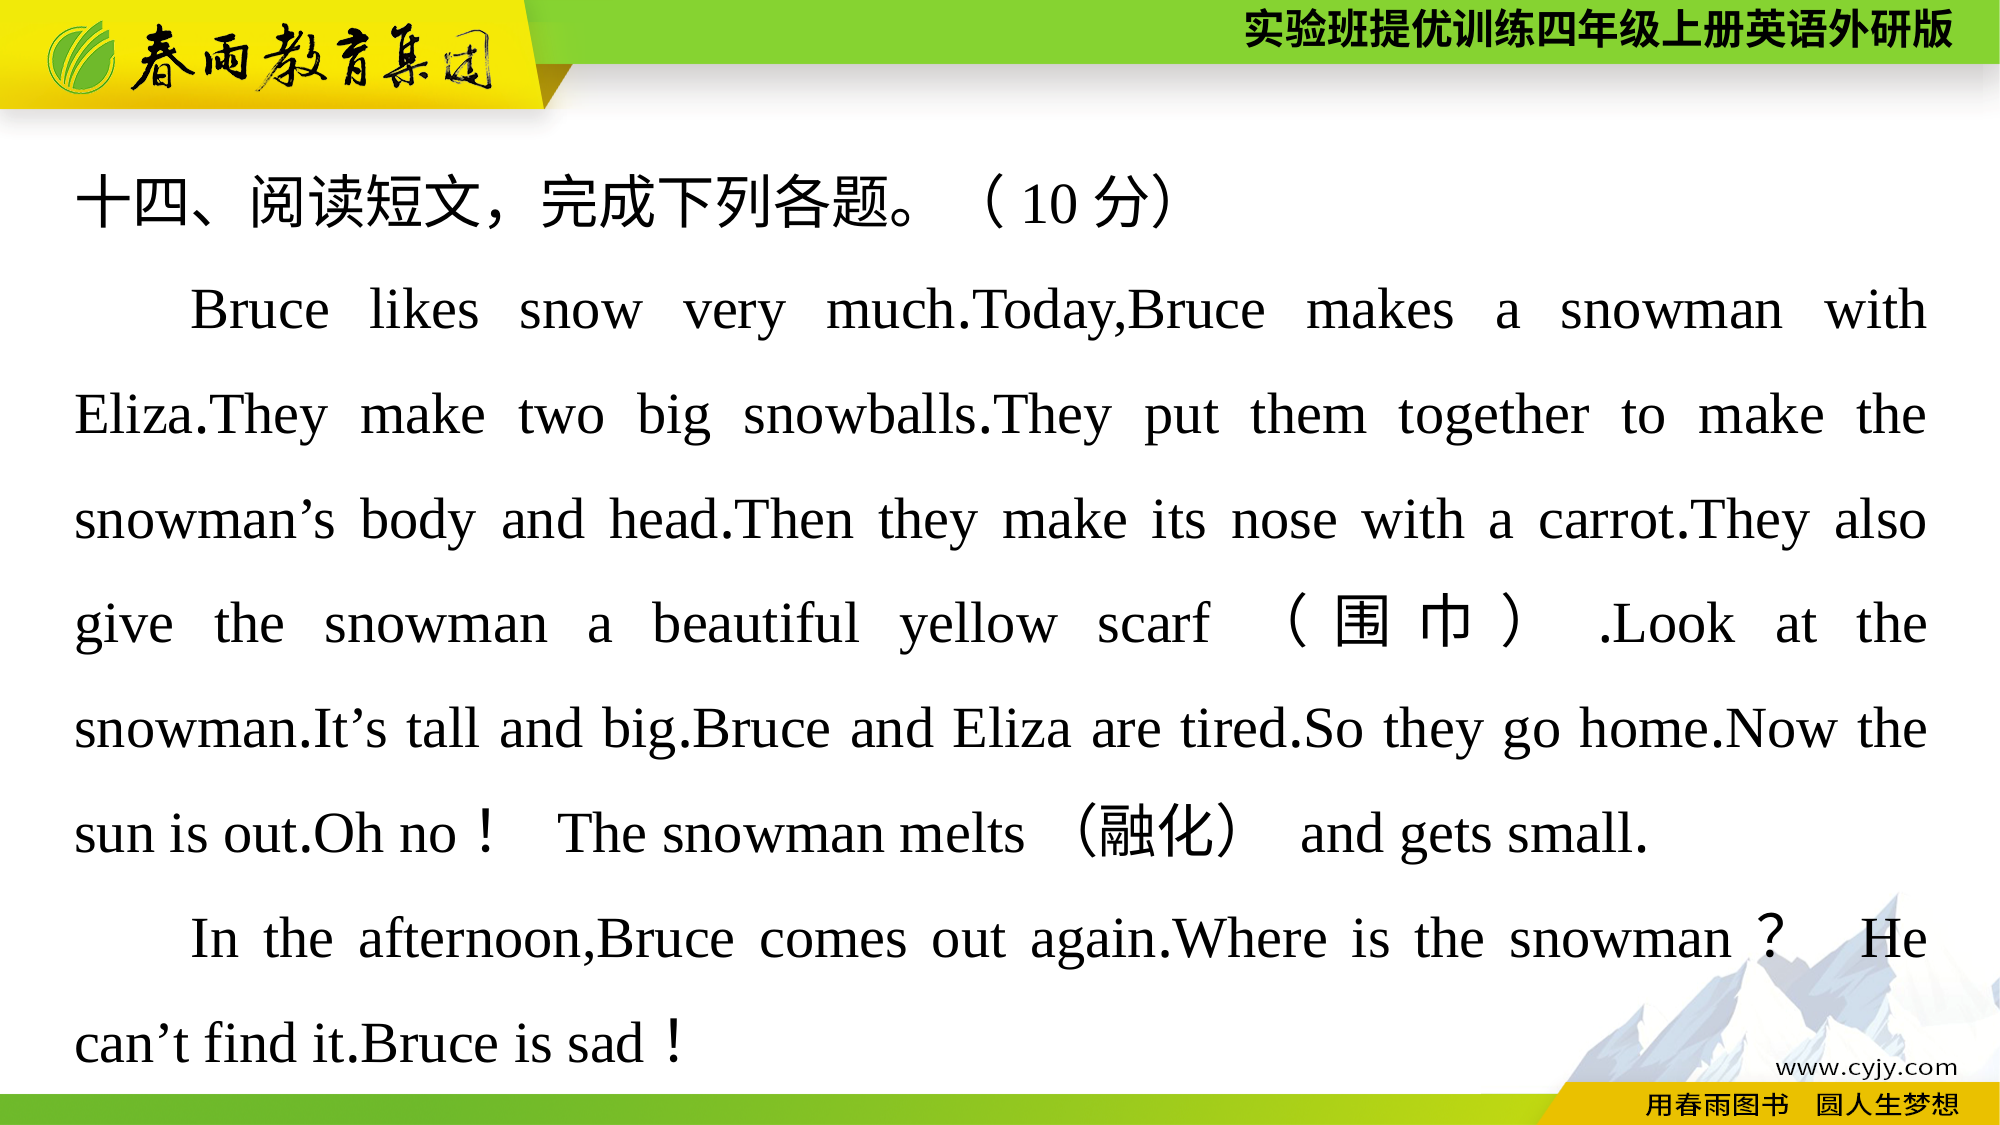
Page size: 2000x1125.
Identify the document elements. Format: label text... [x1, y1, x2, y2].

list 十四、阅读短文，完成下列各题。（10分） Bruce likes snow very much.Today,Bruce makes a snowman with Eliza.They make two big snowballs.They put them together to make the snowman’s body and head.Then they make its nose with a carrot.They also give the snowman a beautiful yellow scarf（围巾）.Look at the snowman.It’s tall and big.Bruce and Eliza are tired.So they go home.Now the sun is out.Oh no！ The snowman melts（融化） and gets small. In the afternoon,Bruce comes out again.Where is the snowman？ He can’t find it.Bruce is sad！ [59, 122, 1944, 1079]
picture [0, 0, 2000, 1125]
